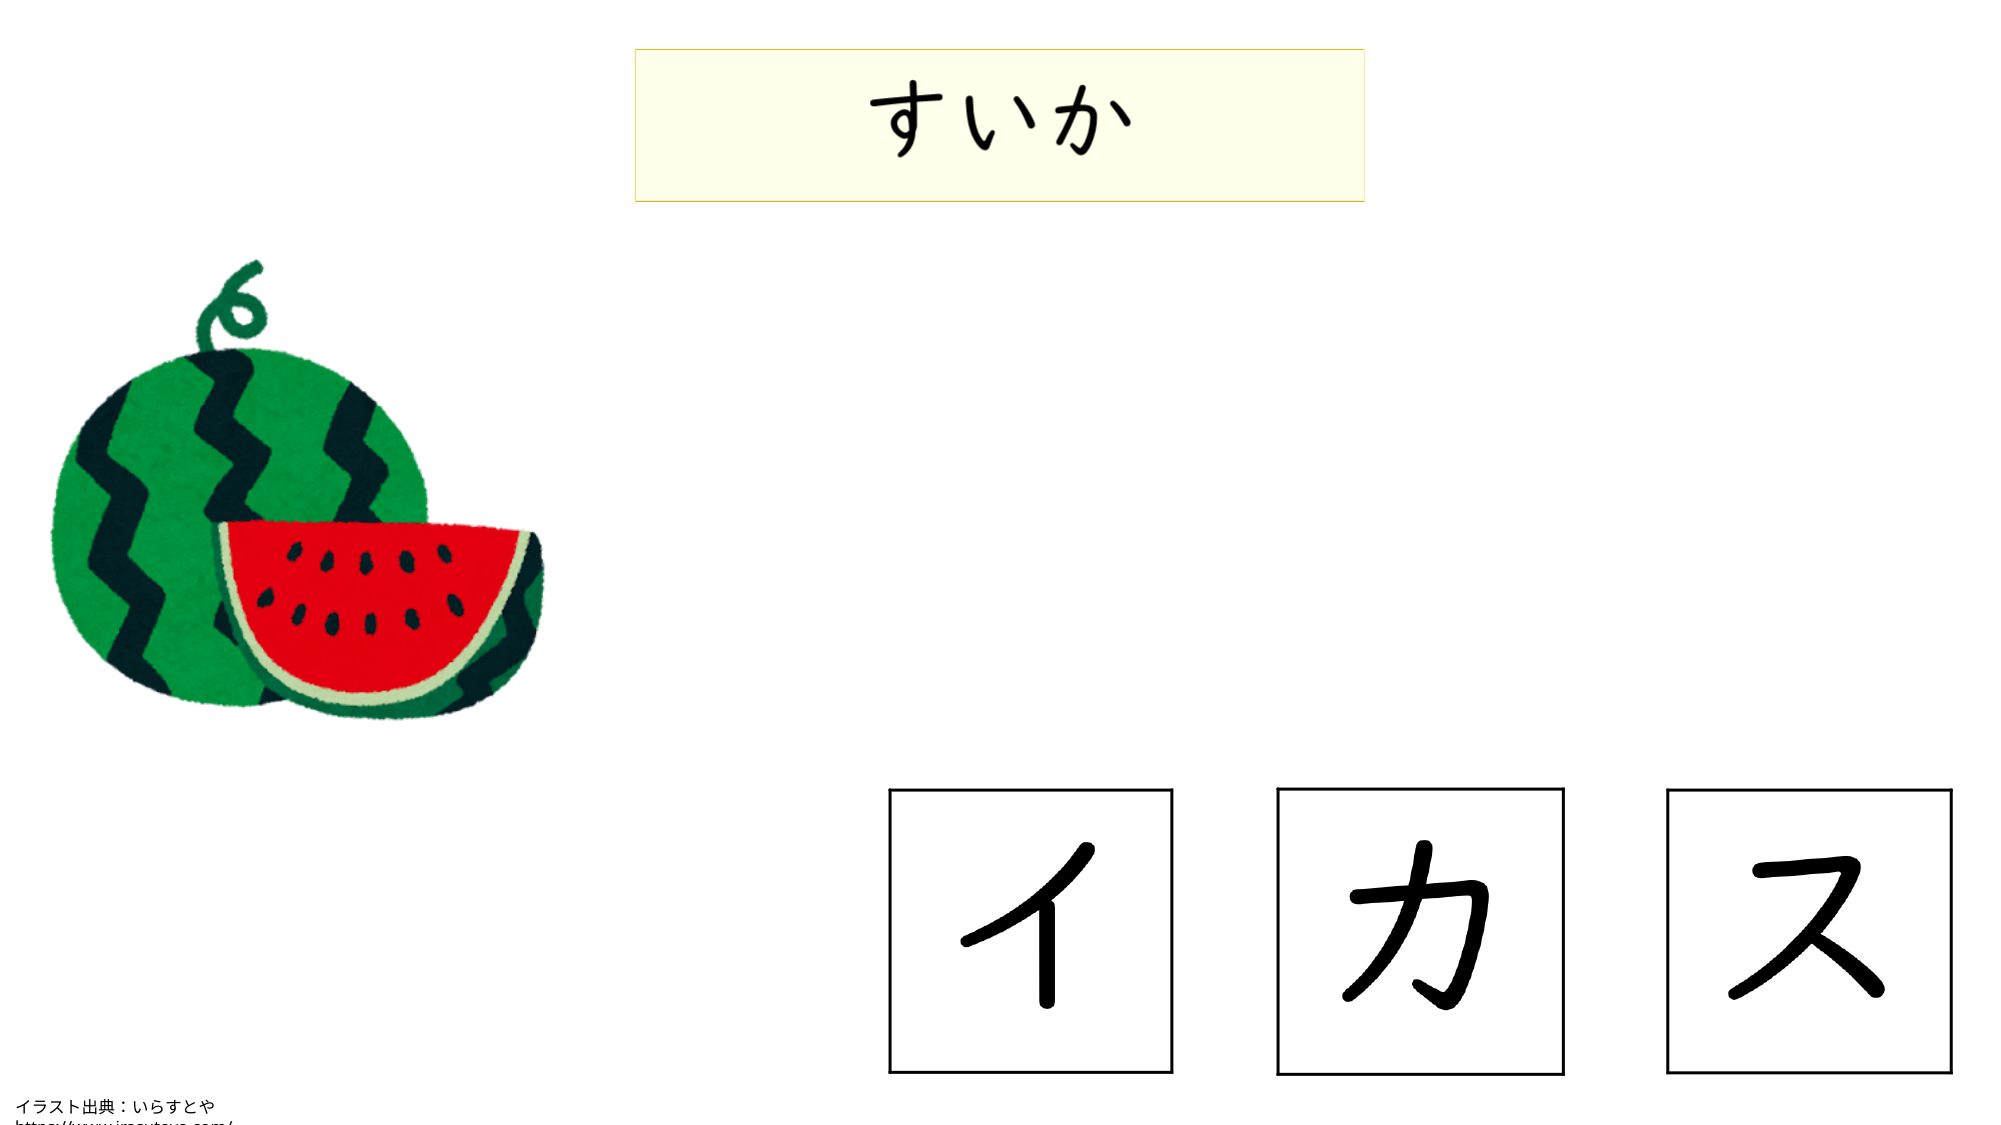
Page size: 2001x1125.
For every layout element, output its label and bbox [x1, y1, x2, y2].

picture [635, 42, 1365, 211]
picture [1272, 783, 1568, 1079]
picture [1663, 784, 1955, 1075]
picture [884, 784, 1177, 1077]
list [32, 237, 570, 779]
